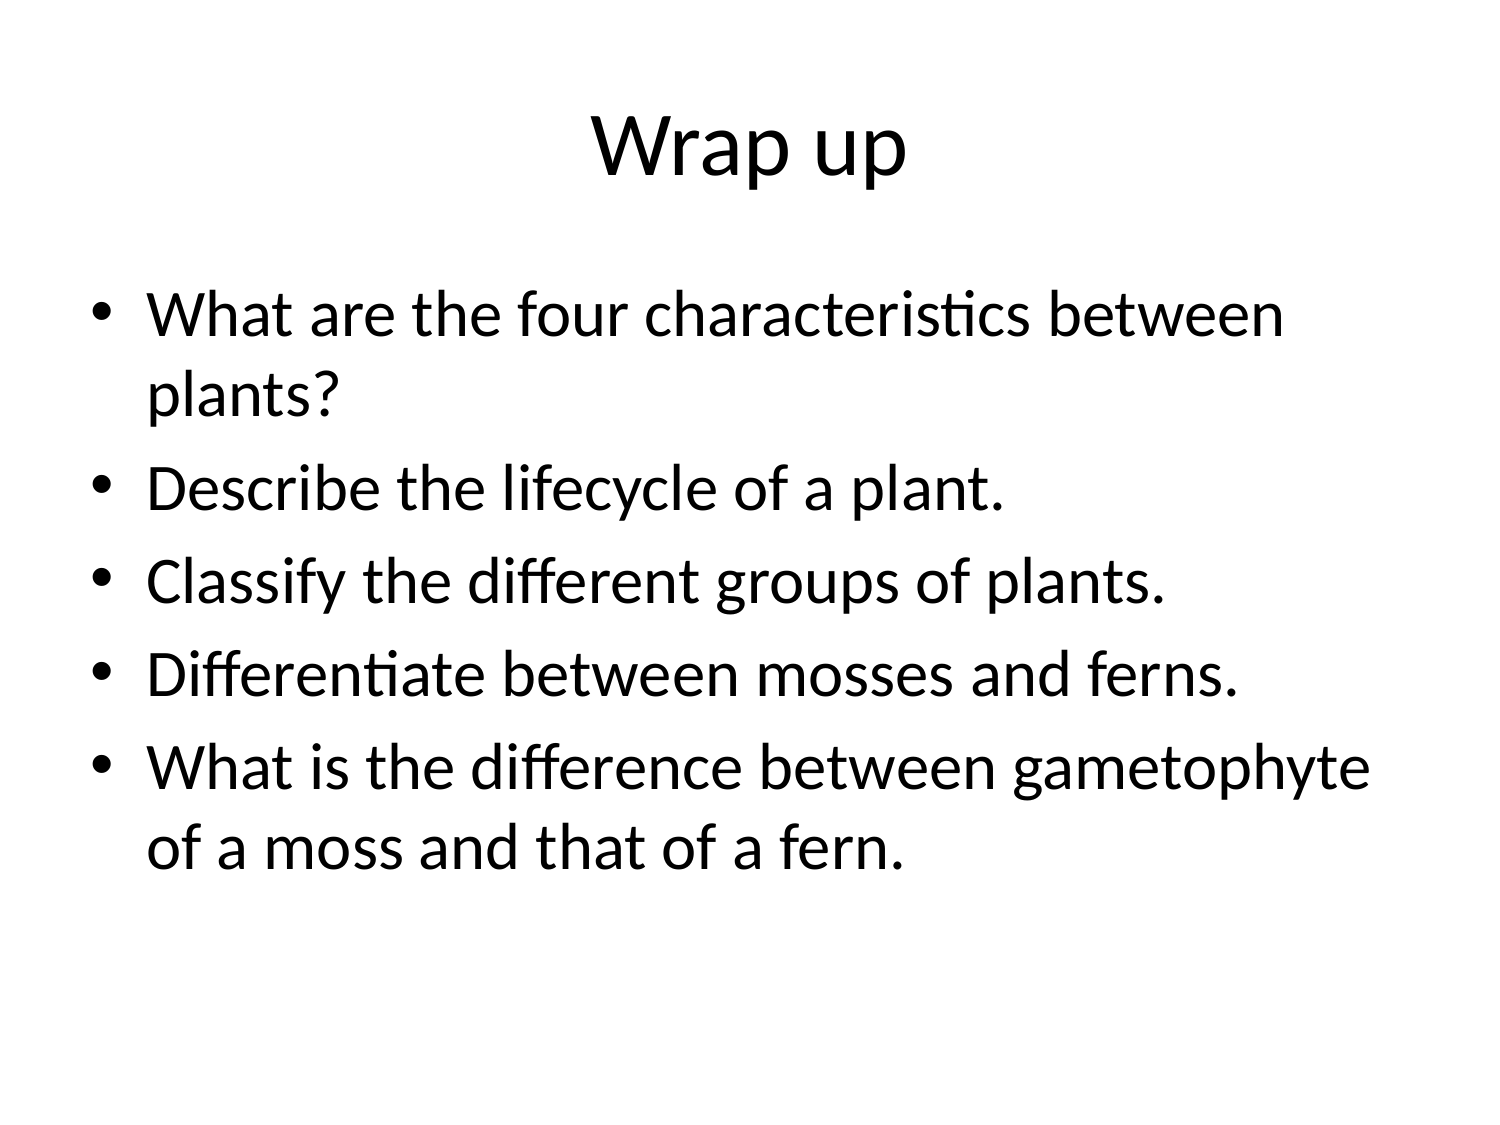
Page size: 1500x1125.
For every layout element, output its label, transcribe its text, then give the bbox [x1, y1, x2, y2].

title Wrap up [75, 45, 1425, 233]
list What are the four characteristics between plants? Describe the lifecycle of a plant. Classify the different groups of plants. Differentiate between mosses and ferns. What is the difference between gametophyte of a moss and that of a fern. [75, 262, 1425, 1005]
